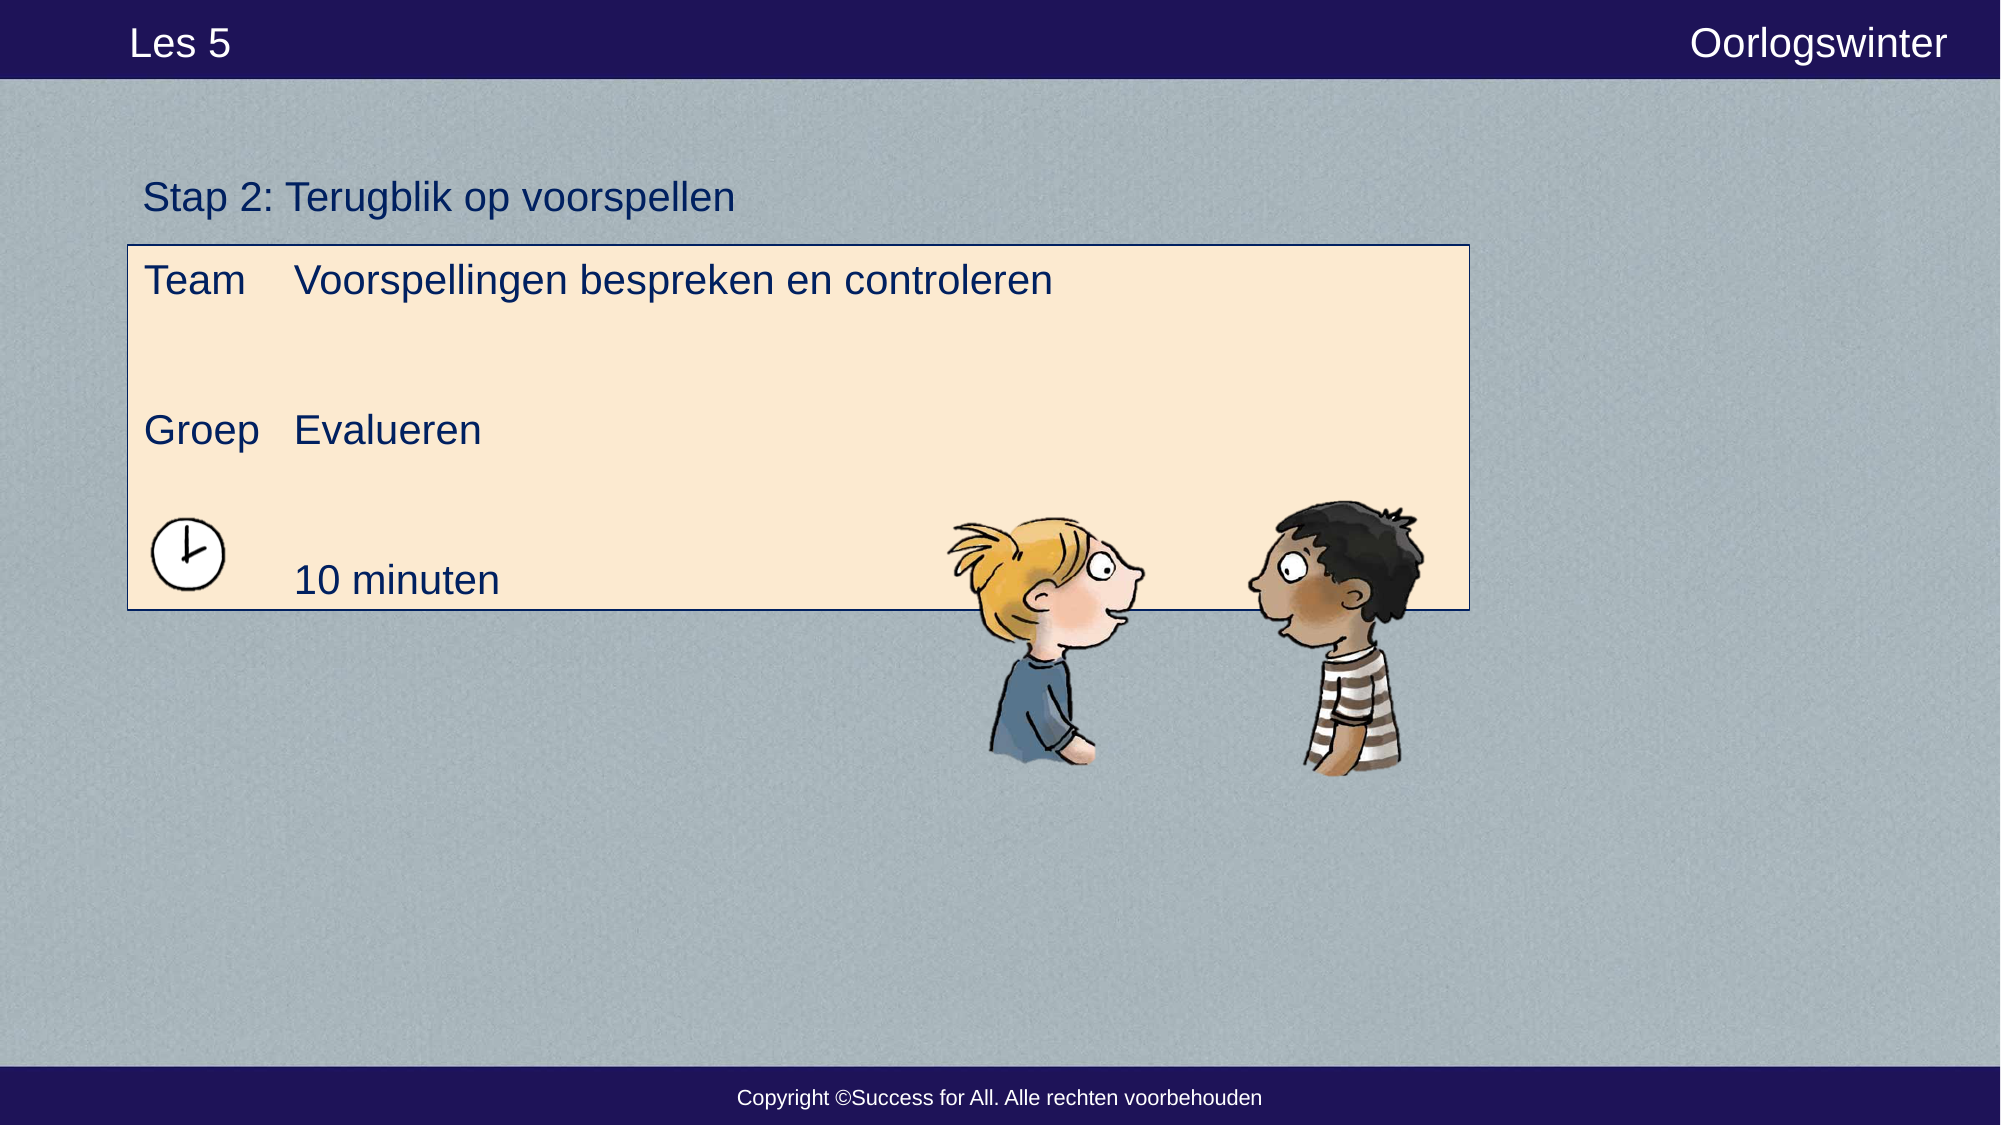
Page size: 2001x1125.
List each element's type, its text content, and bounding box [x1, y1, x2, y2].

text_box Team Voorspellingen bespreken en controleren Groep Evalueren 10 minuten [127, 245, 1470, 611]
picture [0, 0, 2001, 1125]
text_box Stap 2: Terugblik op voorspellen [127, 162, 1648, 228]
text_box Oorlogswinter [786, 8, 1963, 74]
text_box Copyright ©Success for All. Alle rechten voorbehouden [0, 1076, 2000, 1125]
text_box Les 5 [114, 8, 354, 74]
